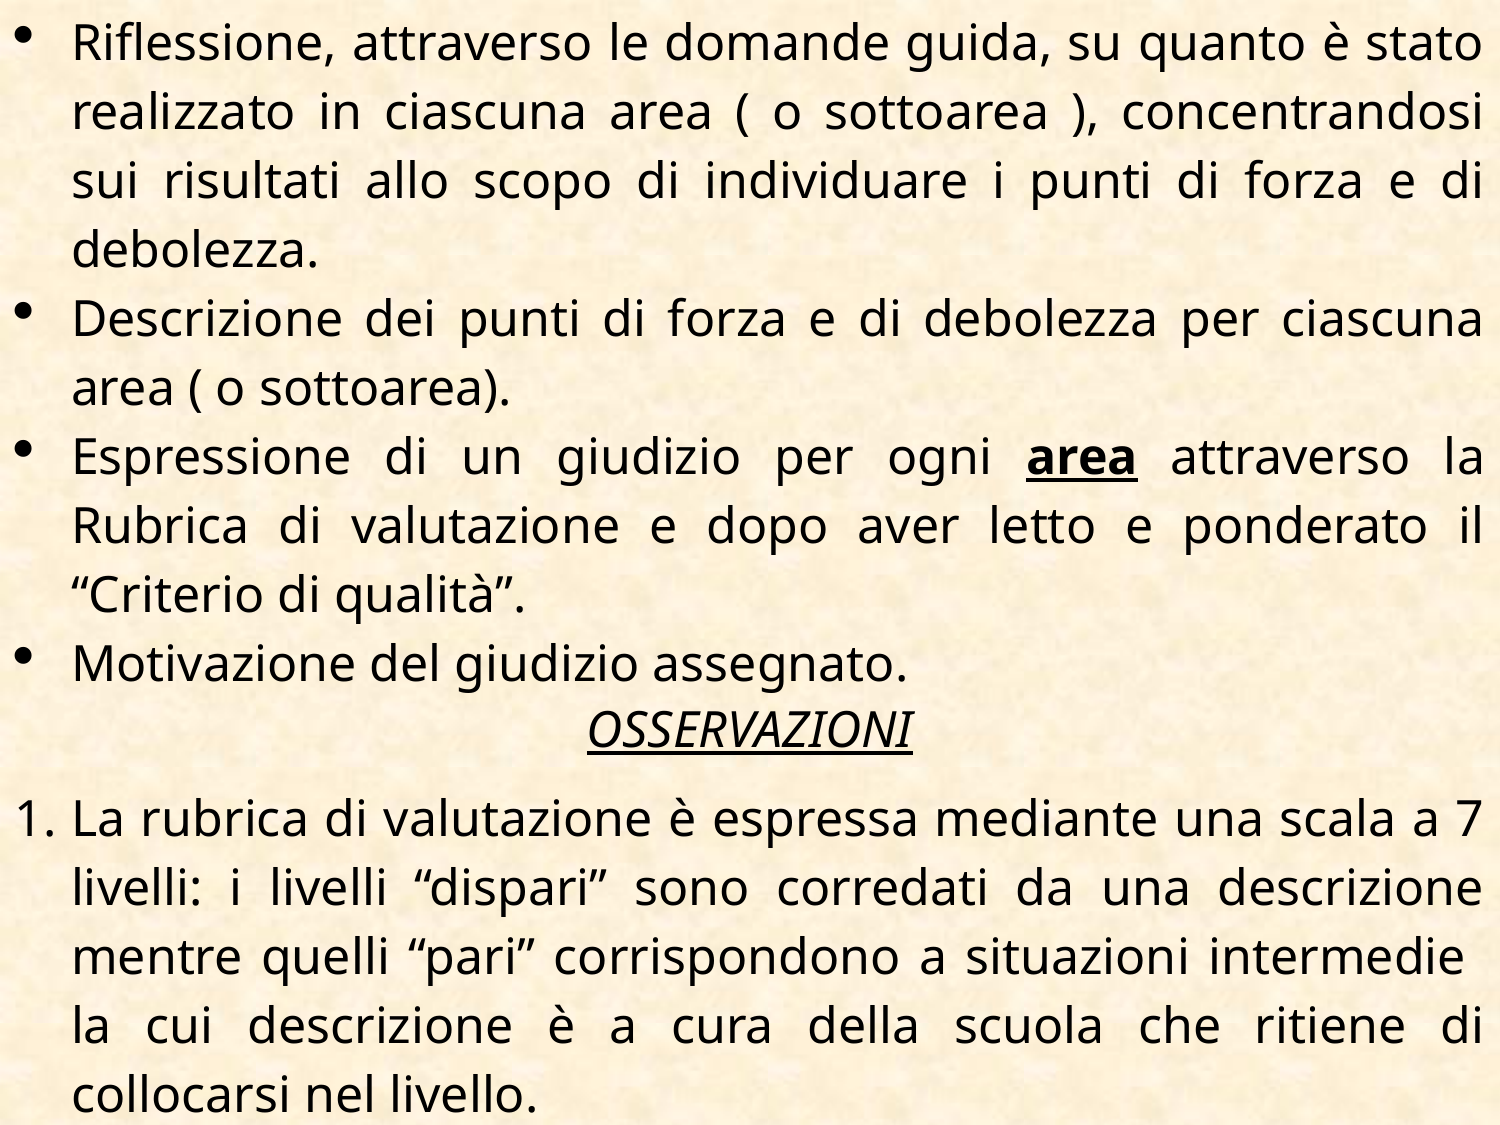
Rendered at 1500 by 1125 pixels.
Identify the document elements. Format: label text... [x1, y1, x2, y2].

text_box OSSERVAZIONI La rubrica di valutazione è espressa mediante una scala a 7 livelli: i livelli “dispari” sono corredati da una descrizione mentre quelli “pari” corrispondono a situazioni intermedie la cui descrizione è a cura della scuola che ritiene di collocarsi nel livello. [0, 680, 1500, 1125]
text_box Riflessione, attraverso le domande guida, su quanto è stato realizzato in ciascuna area ( o sottoarea ), concentrandosi sui risultati allo scopo di individuare i punti di forza e di debolezza. Descrizione dei punti di forza e di debolezza per ciascuna area ( o sottoarea). Espressione di un giudizio per ogni area attraverso la Rubrica di valutazione e dopo aver letto e ponderato il “Criterio di qualità”. Motivazione del giudizio assegnato. [0, 0, 1500, 680]
